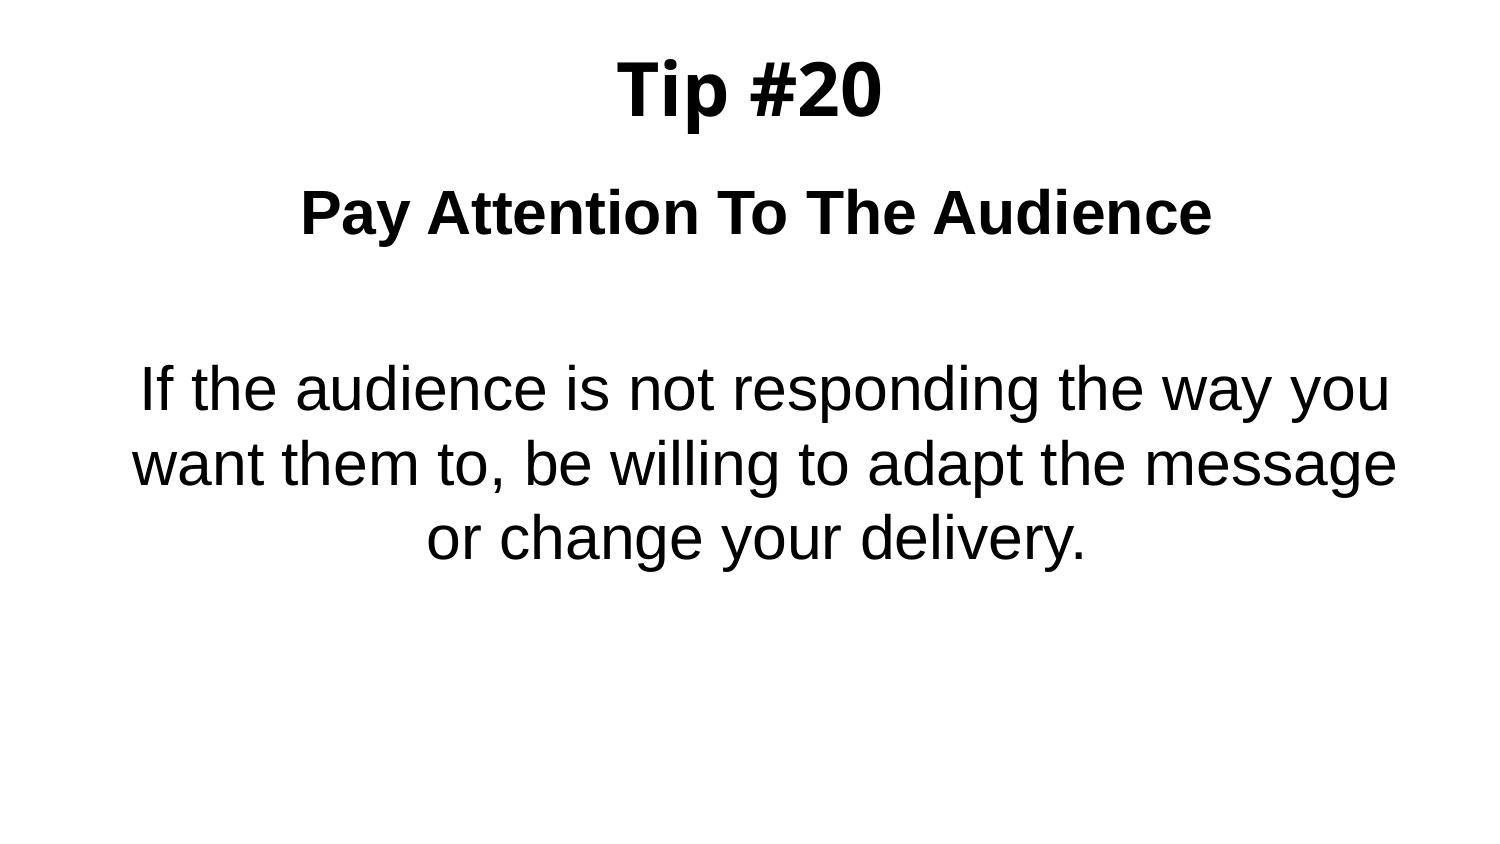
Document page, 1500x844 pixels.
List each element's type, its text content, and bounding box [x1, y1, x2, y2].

list Pay Attention To The Audience If the audience is not responding the way you want them to, be willing to adapt the message or change your delivery. [85, 70, 1447, 788]
title Tip #20 [75, 27, 1425, 147]
